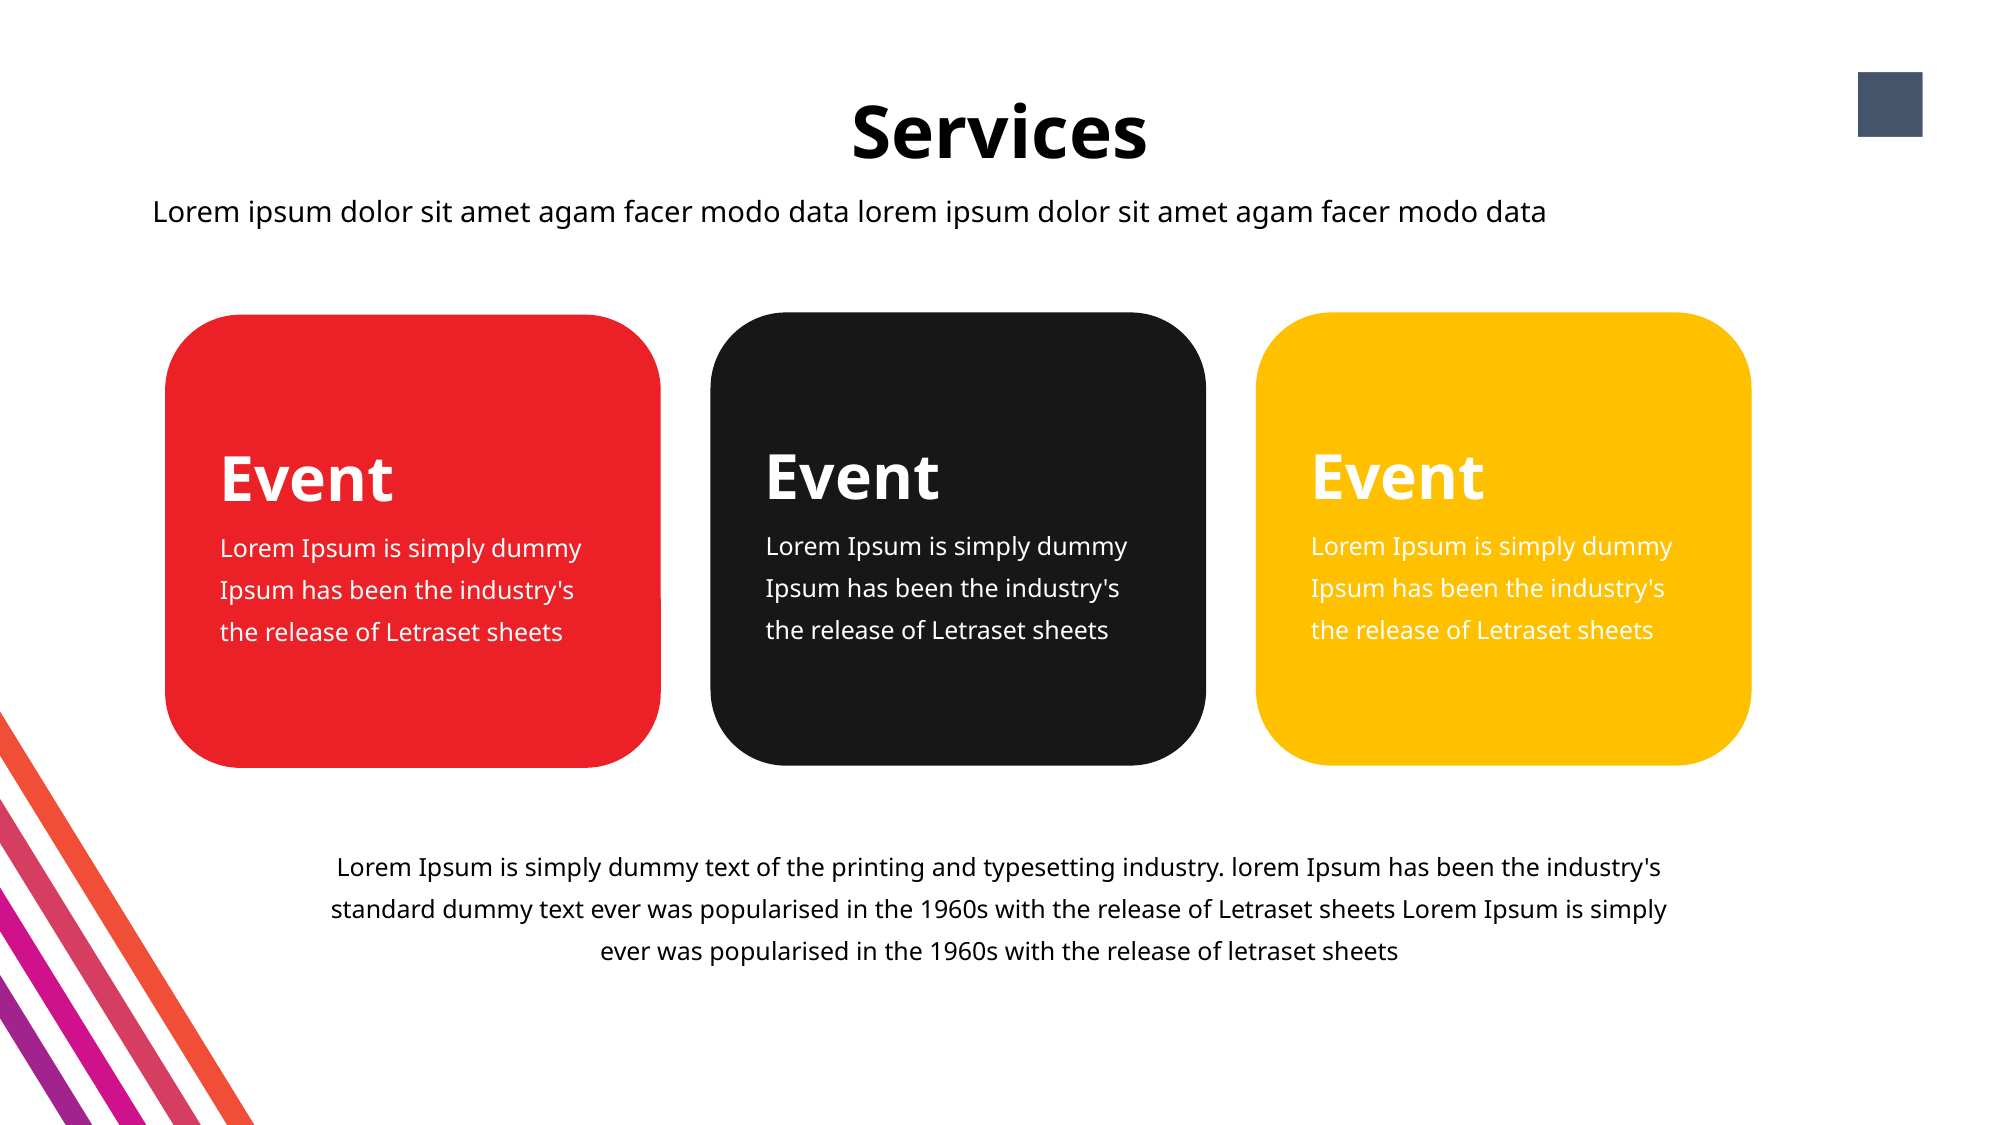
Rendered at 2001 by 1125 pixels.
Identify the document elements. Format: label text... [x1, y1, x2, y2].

slide_number 9 [1863, 78, 1927, 130]
text_box [164, 313, 662, 769]
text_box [1296, 429, 1712, 649]
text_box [750, 429, 1166, 649]
text_box [1863, 130, 1924, 138]
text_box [205, 431, 621, 651]
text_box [0, 684, 309, 1125]
title Services [137, 78, 1863, 186]
text_box Lorem Ipsum is simply dummy text of the printing and typesetting industry. lorem Ipsum has been the industry's standard dummy text ever was popularised in the 1960s with the release of Letraset sheets Lorem Ipsum is simply ever was popularised in the 1960s with the release of letraset sheets [309, 832, 1695, 1015]
text_box [1254, 311, 1753, 767]
text_box [1857, 71, 1924, 78]
text_box [709, 311, 1208, 767]
subtitle Lorem ipsum dolor sit amet agam facer modo data lorem ipsum dolor sit amet agam facer modo data [137, 186, 1863, 227]
